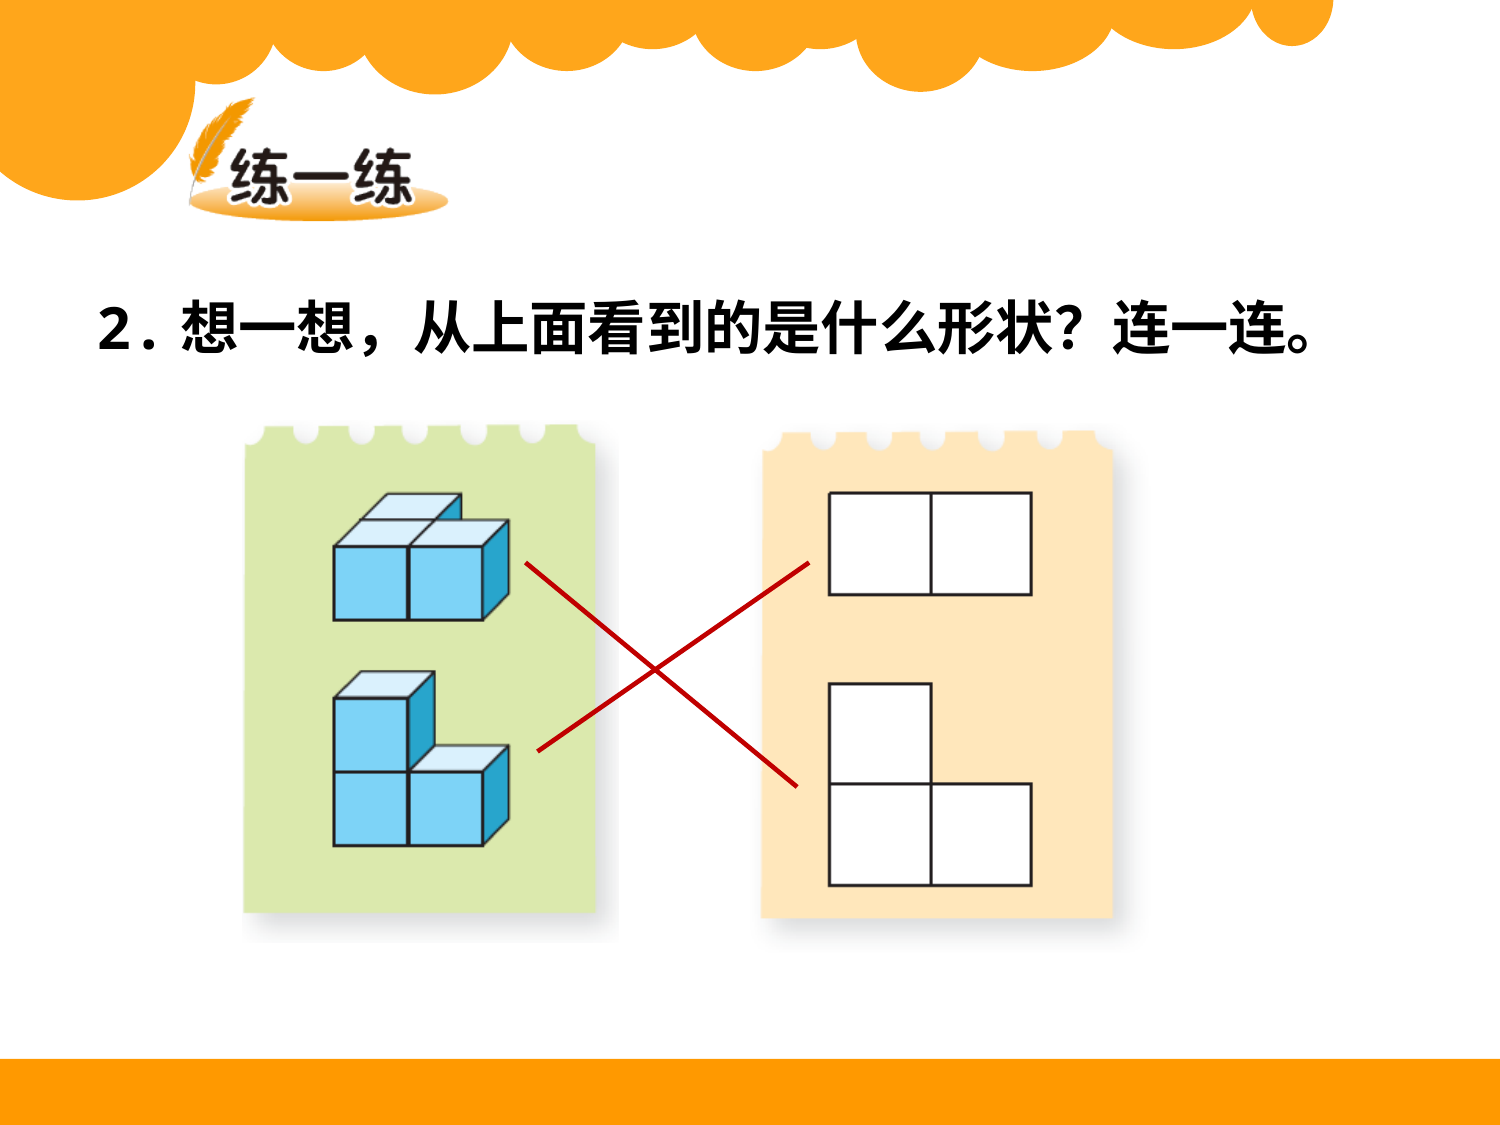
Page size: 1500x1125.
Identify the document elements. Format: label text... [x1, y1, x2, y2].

picture [241, 420, 619, 943]
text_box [525, 562, 798, 788]
text_box 2.想一想，从上面看到的是什么形状？连一连。 [81, 248, 1365, 369]
picture [171, 96, 467, 227]
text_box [537, 562, 810, 752]
picture [749, 422, 1155, 954]
